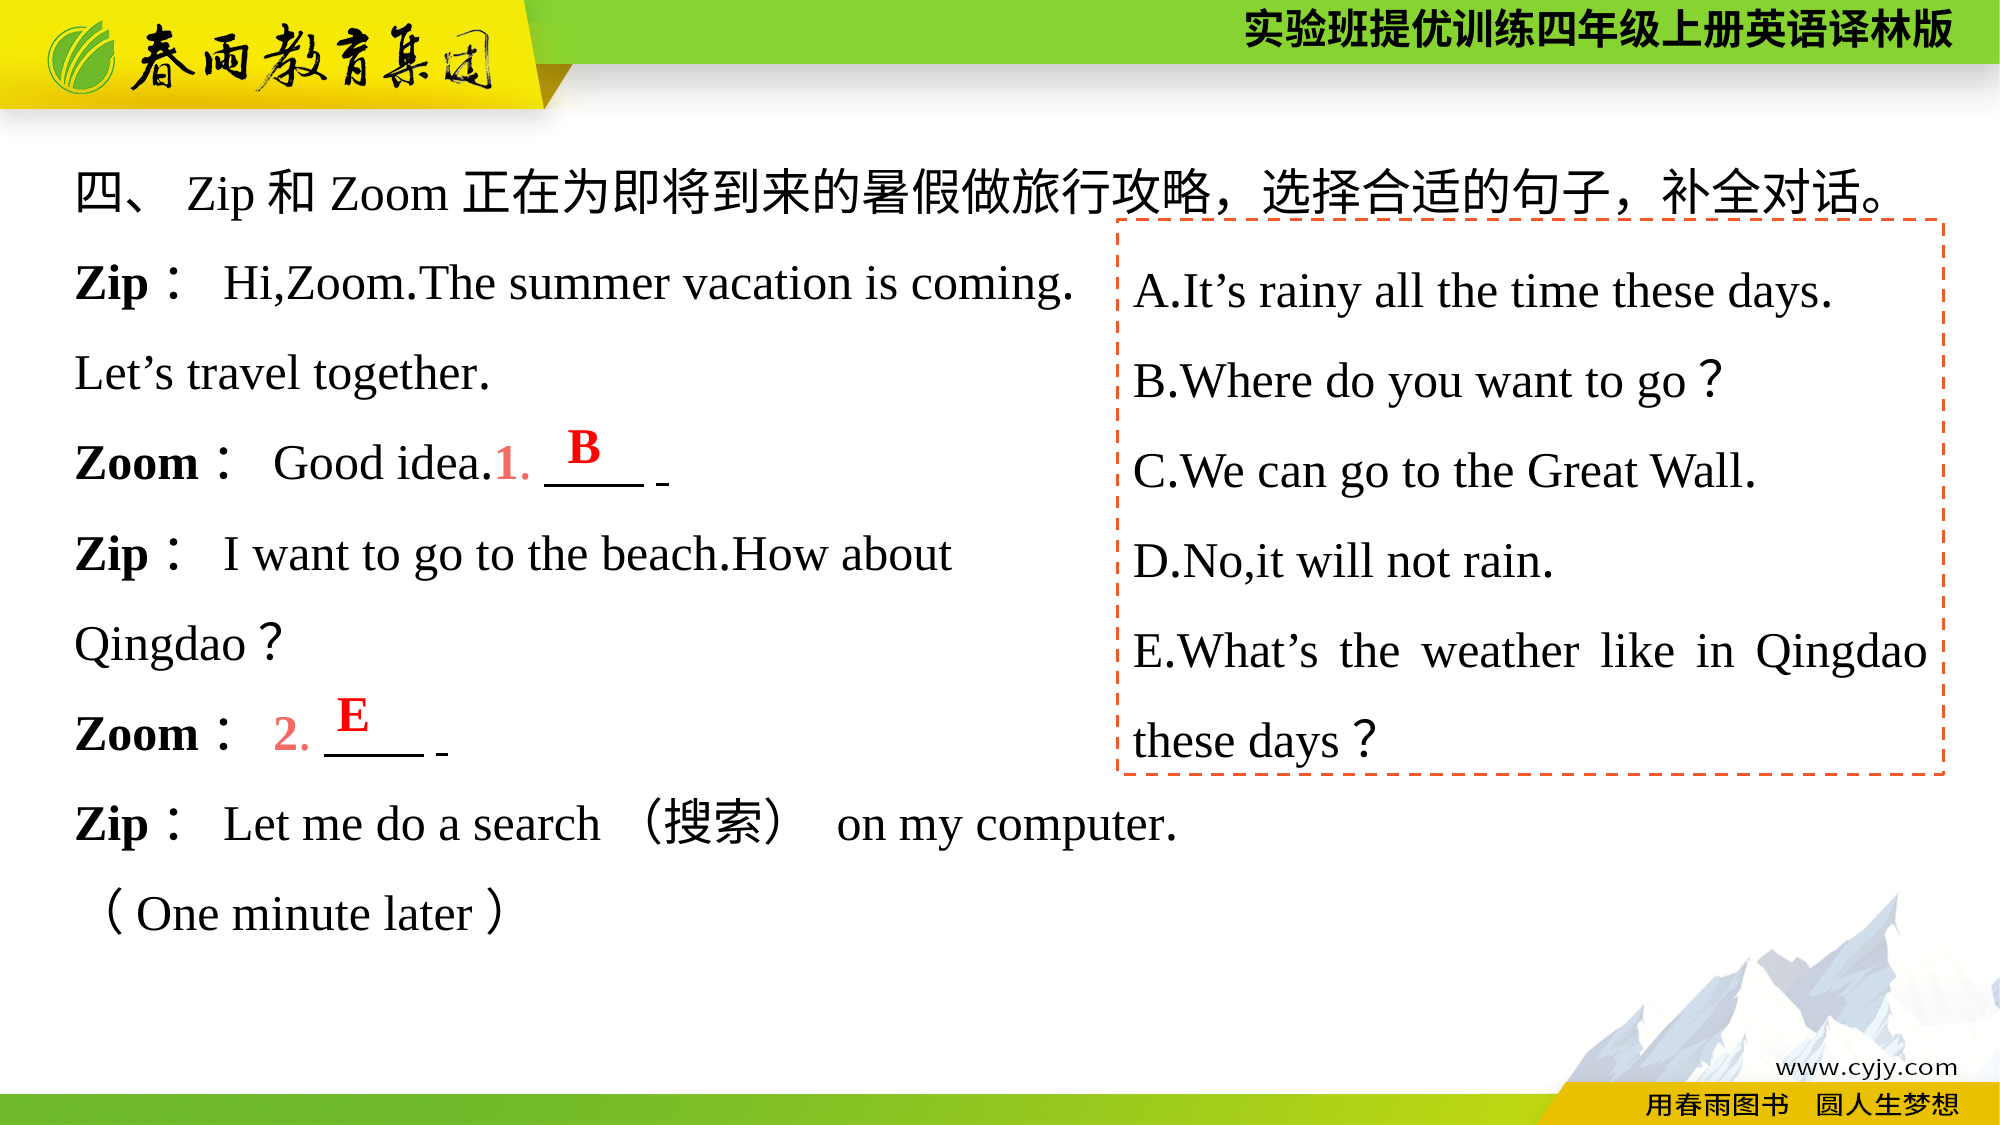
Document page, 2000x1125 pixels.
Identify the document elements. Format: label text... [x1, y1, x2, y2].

text_box E [322, 674, 386, 749]
list 四、Zip和Zoom正在为即将到来的暑假做旅行攻略，选择合适的句子，补全对话。 Zip：Hi,Zoom.The summer vacation is coming. Let’s travel together. Zoom：Good idea.1. . Zip：I want to go to the beach.How about Qingdao？ Zoom：2. . Zip：Let me do a search（搜索） on my computer. （One minute later） [59, 122, 1944, 956]
picture [0, 0, 2000, 1125]
text_box B [552, 405, 616, 481]
text_box A.It’s rainy all the time these days. B.Where do you want to go？ C.We can go to the Great Wall. D.No,it will not rain. E.What’s the weather like in Qingdao these days？ [1117, 219, 1944, 775]
